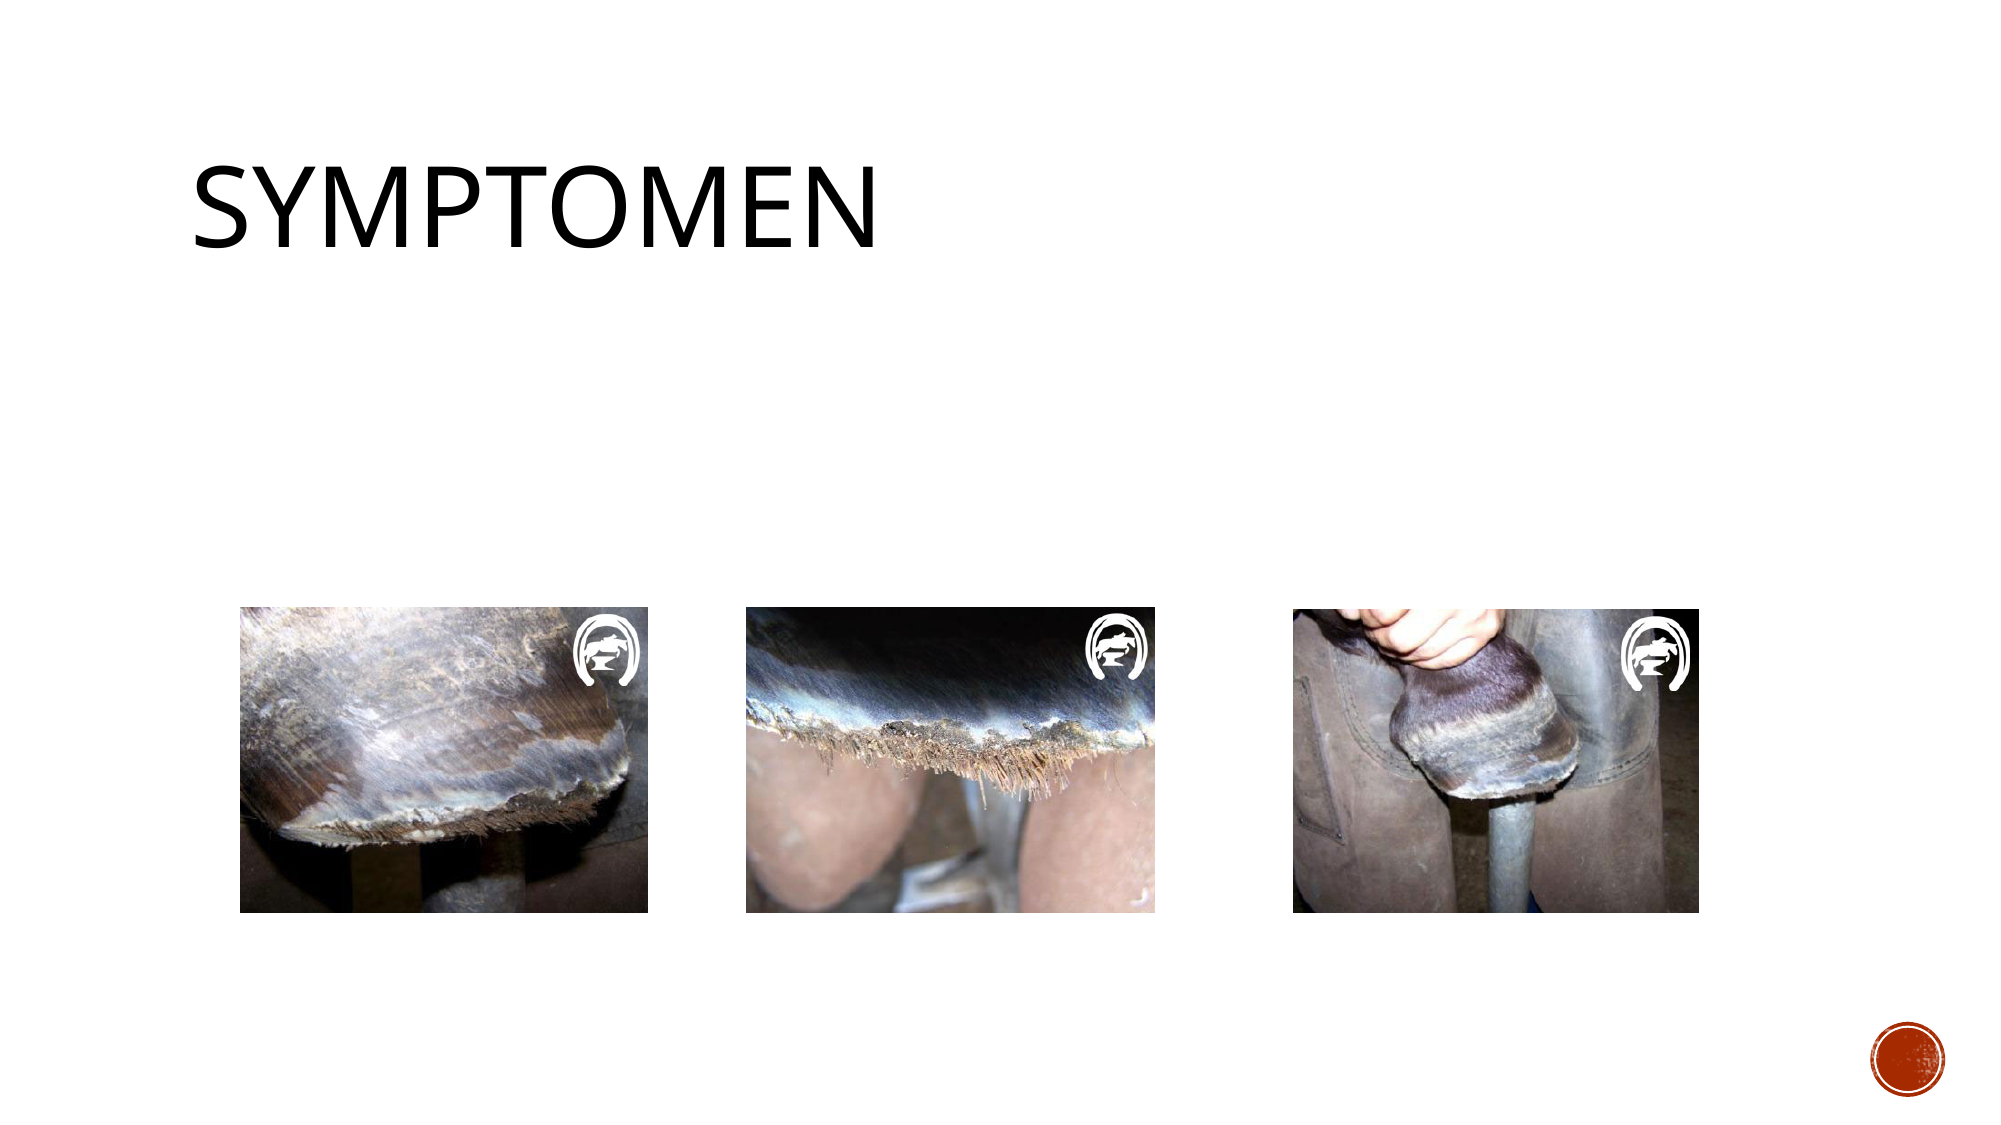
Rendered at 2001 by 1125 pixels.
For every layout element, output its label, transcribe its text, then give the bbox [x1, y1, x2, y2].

picture [1293, 609, 1699, 913]
picture [746, 607, 1155, 913]
picture [240, 607, 648, 913]
title Symptomen [175, 79, 1826, 344]
